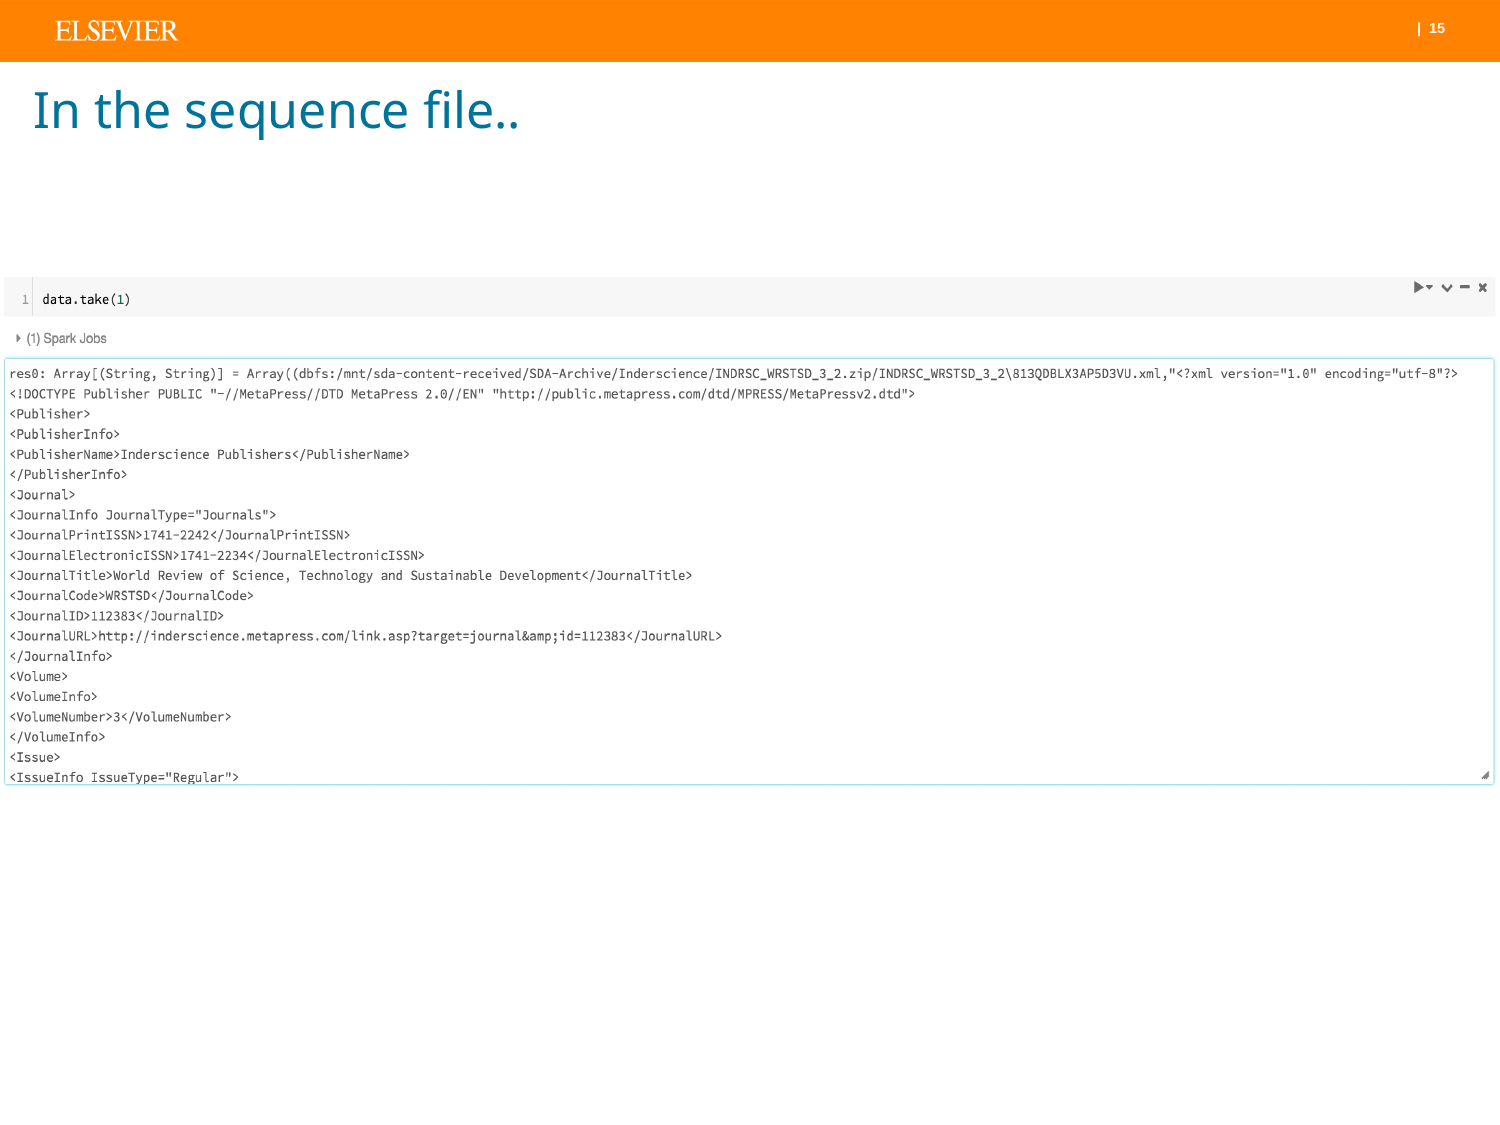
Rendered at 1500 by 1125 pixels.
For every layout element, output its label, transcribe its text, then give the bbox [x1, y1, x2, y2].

picture [4, 277, 1500, 788]
title In the sequence file.. [19, 73, 1376, 143]
picture [0, 0, 1500, 62]
